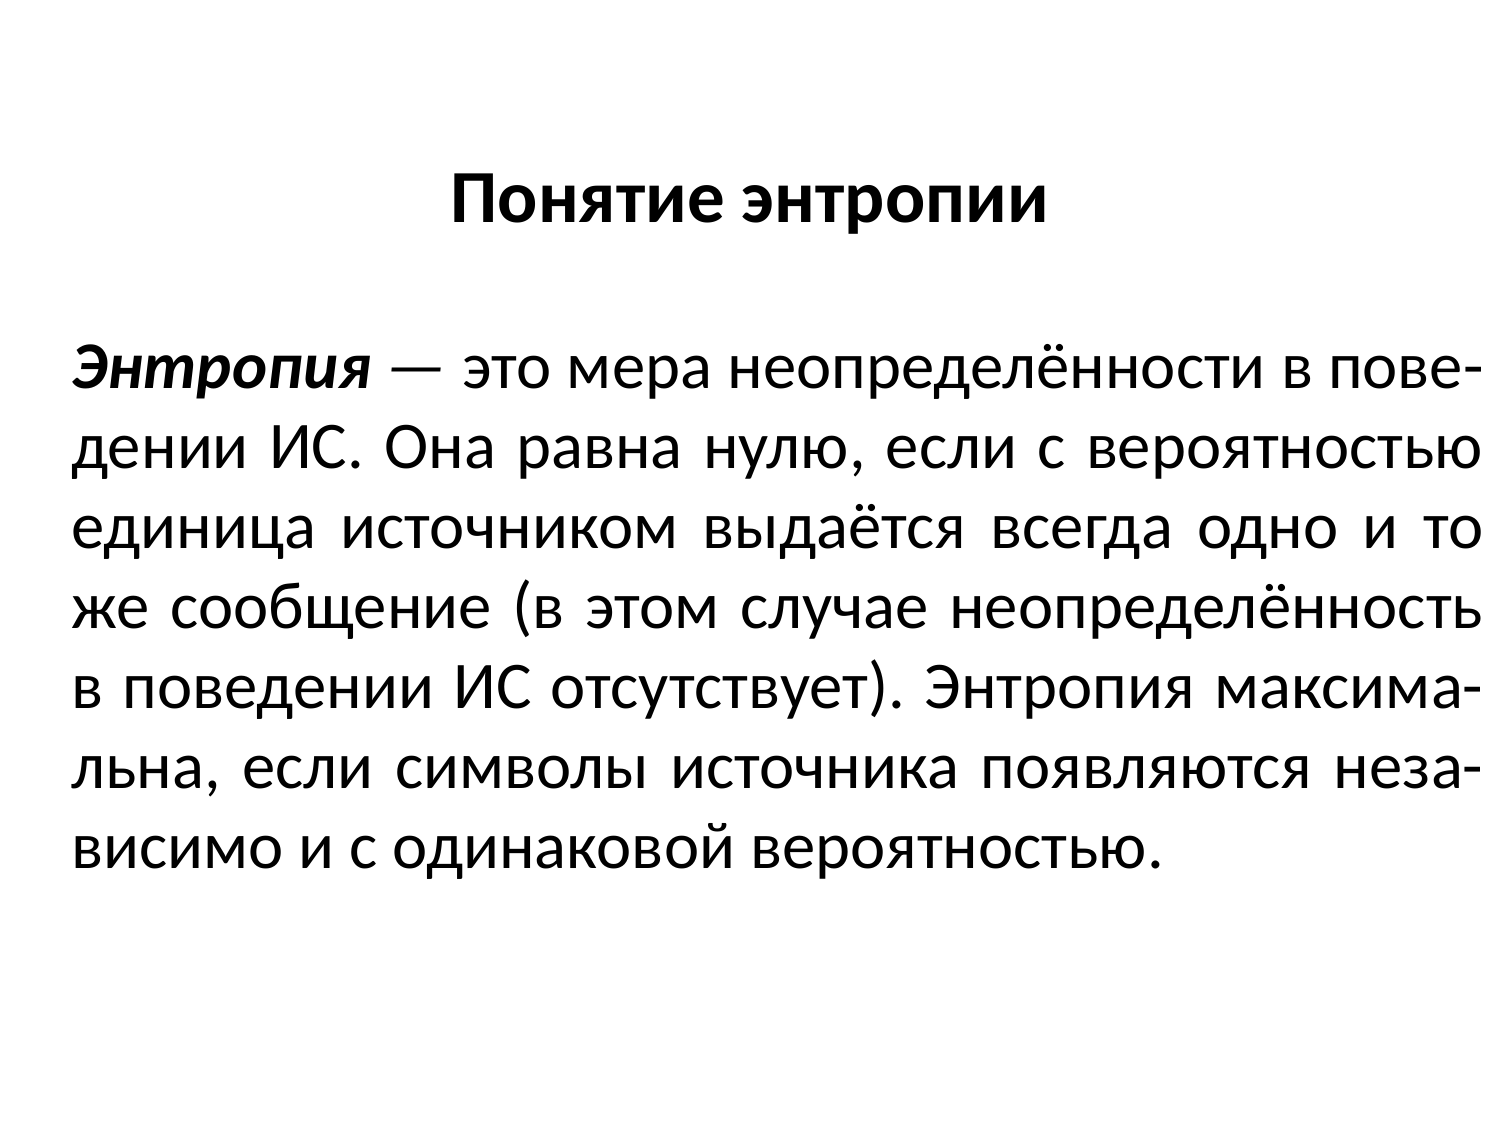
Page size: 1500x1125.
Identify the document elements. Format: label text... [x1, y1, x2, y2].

title Понятие энтропии [75, 45, 1425, 314]
list Энтропия — это мера неопределённости в пове- дении ИС. Она равна нулю, если с вероятностью единица источником выдаётся всегда одно и то же сообщение (в этом случае неопределённость в поведении ИС отсутствует). Энтропия максима- льна, если символы источника появляются неза- висимо и с одинаковой вероятностью. [0, 314, 1500, 1125]
